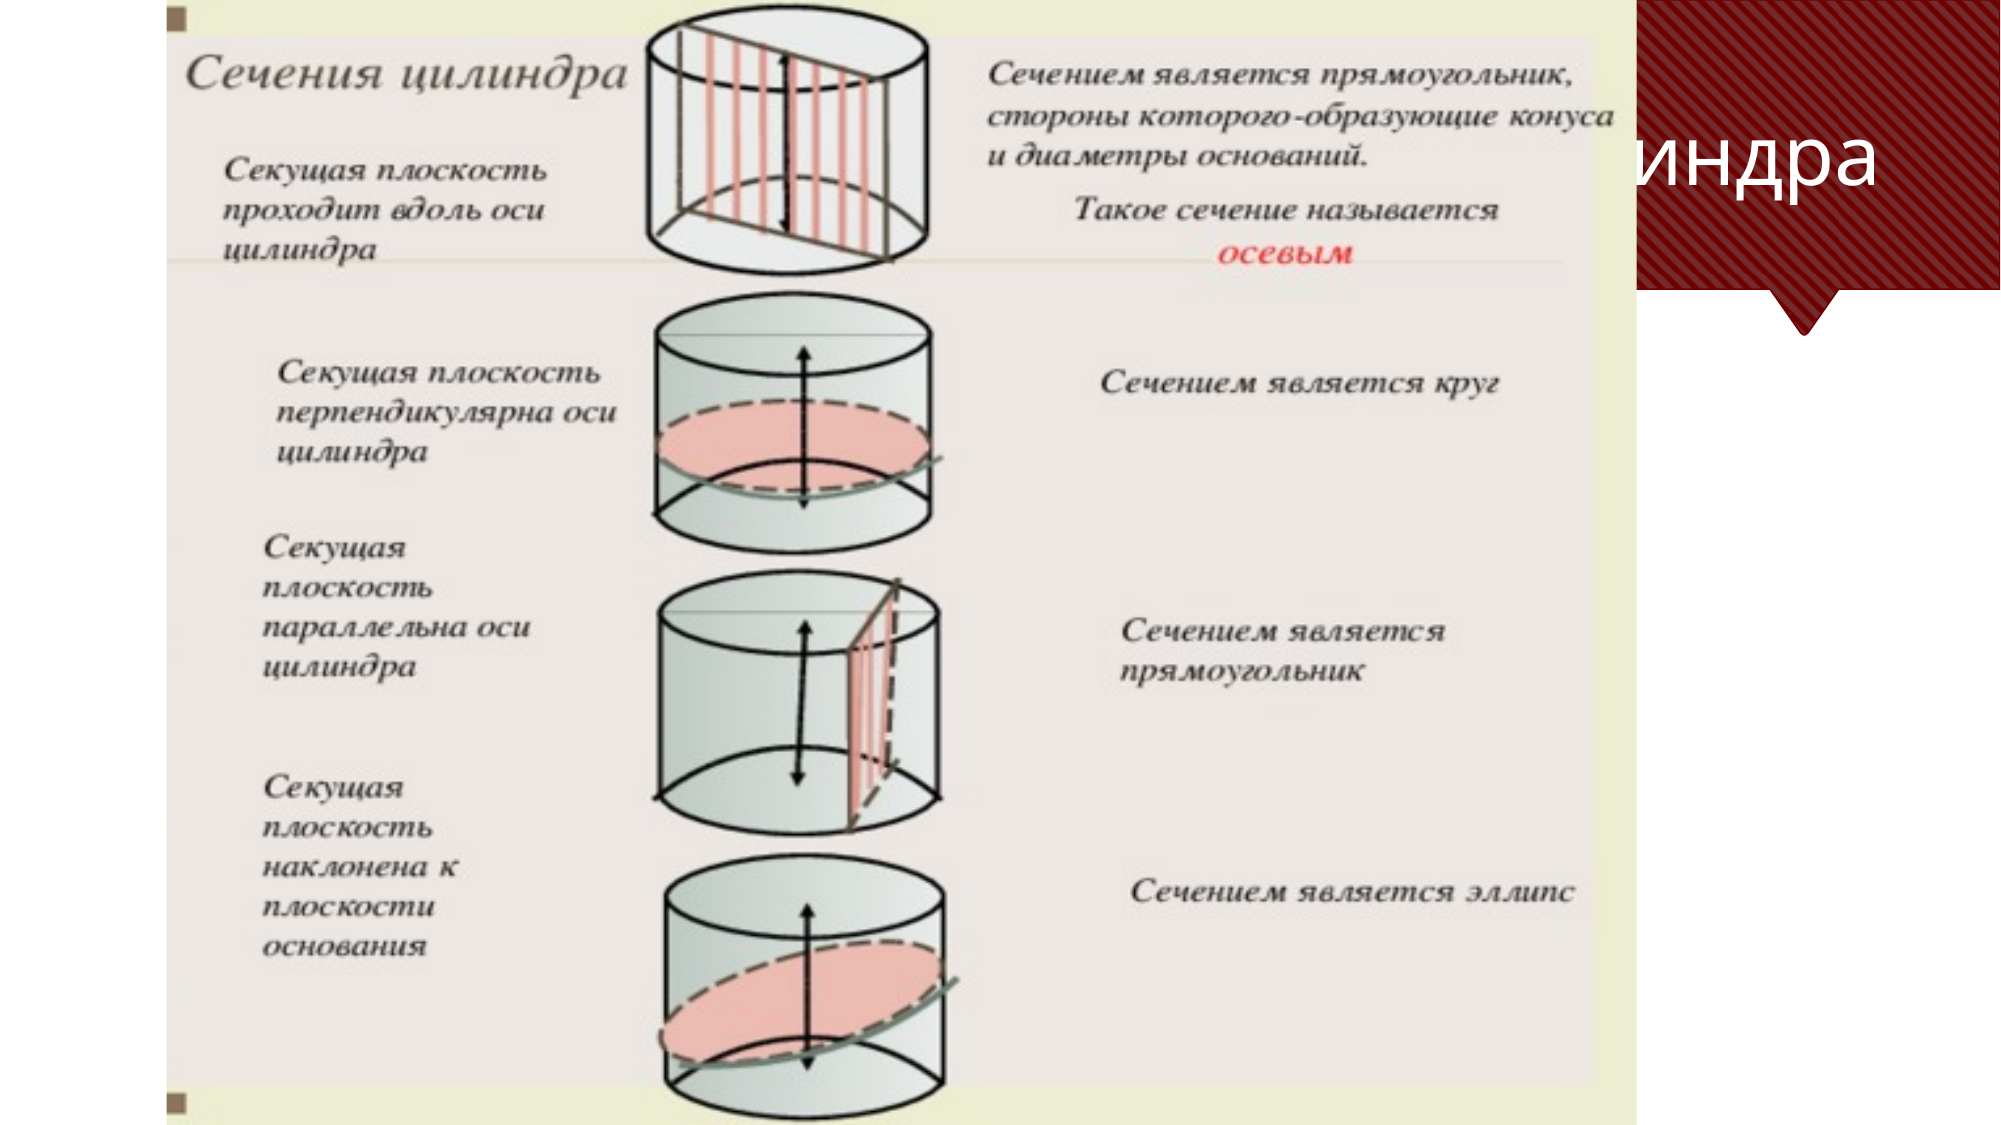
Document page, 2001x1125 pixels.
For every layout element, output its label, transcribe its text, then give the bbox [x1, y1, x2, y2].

picture [166, 0, 1637, 1125]
title Сечения цилиндра [1637, 37, 1985, 268]
